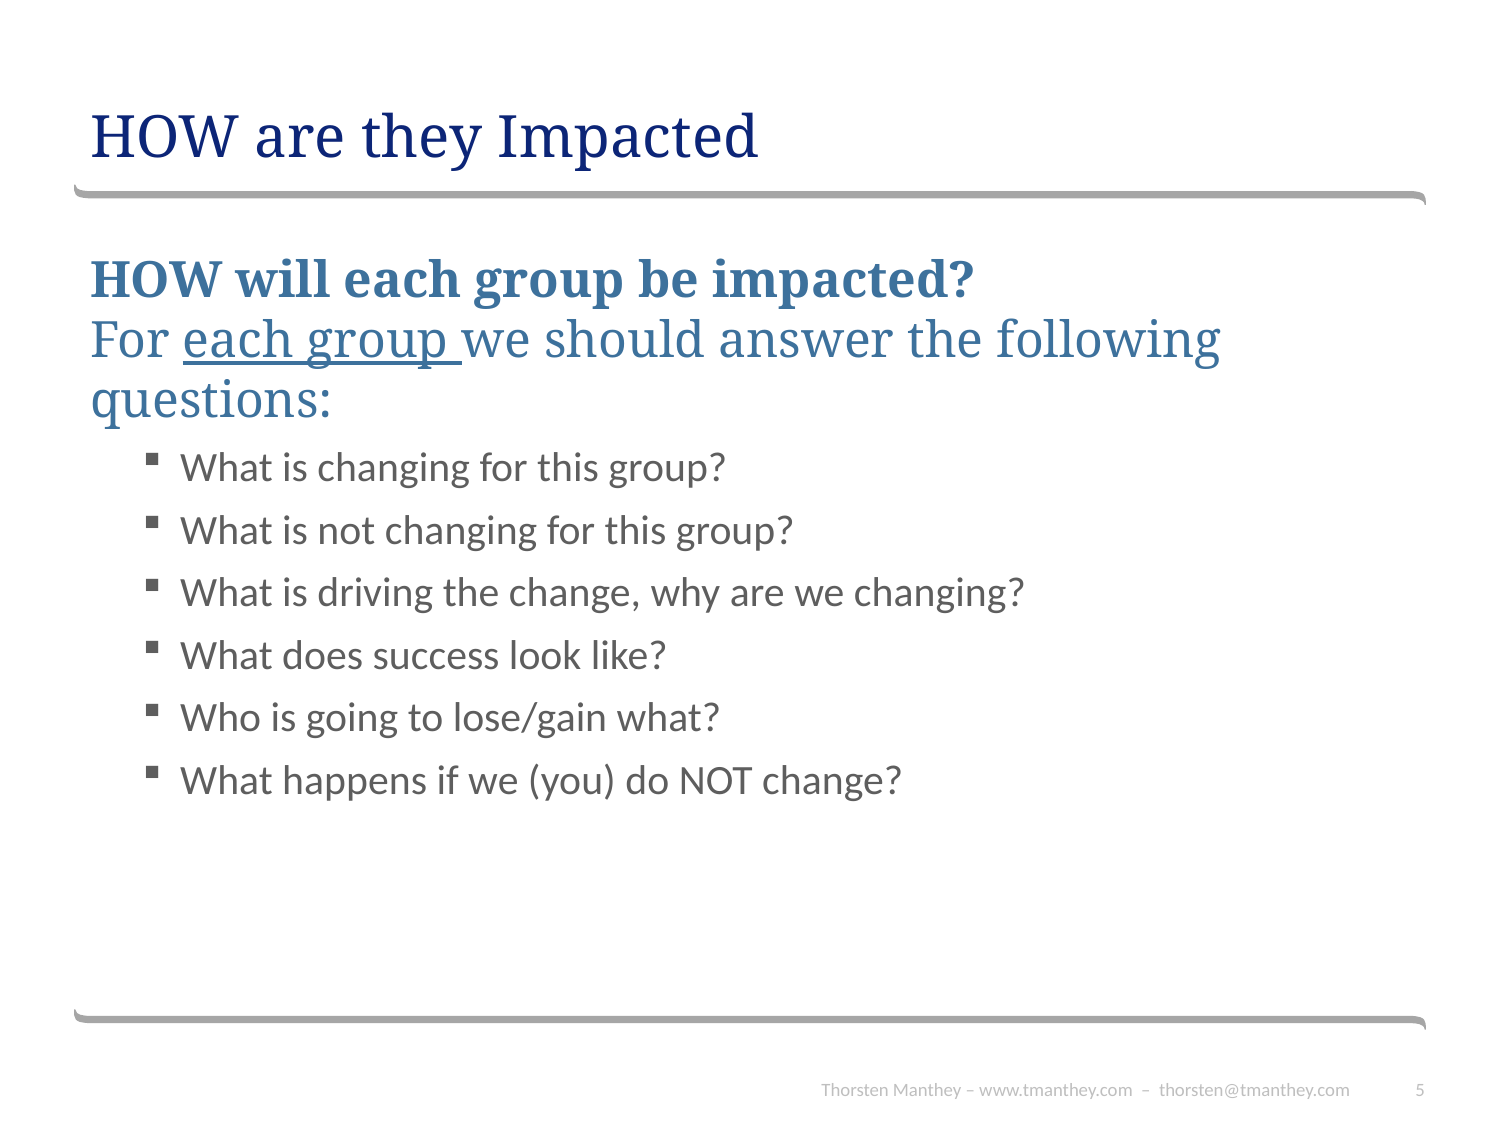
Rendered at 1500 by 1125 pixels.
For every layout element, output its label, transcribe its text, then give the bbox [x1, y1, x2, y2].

footer Thorsten Manthey – www.tmanthey.com – thorsten@tmanthey.com [512, 1077, 1350, 1100]
slide_number 5 [1362, 1077, 1425, 1100]
title HOW are they Impacted [75, 11, 1425, 177]
list HOW will each group be impacted? For each group we should answer the following questions: What is changing for this group? What is not changing for this group? What is driving the change, why are we changing? What does success look like? Who is going to lose/gain what? What happens if we (you) do NOT change? [75, 239, 1425, 983]
